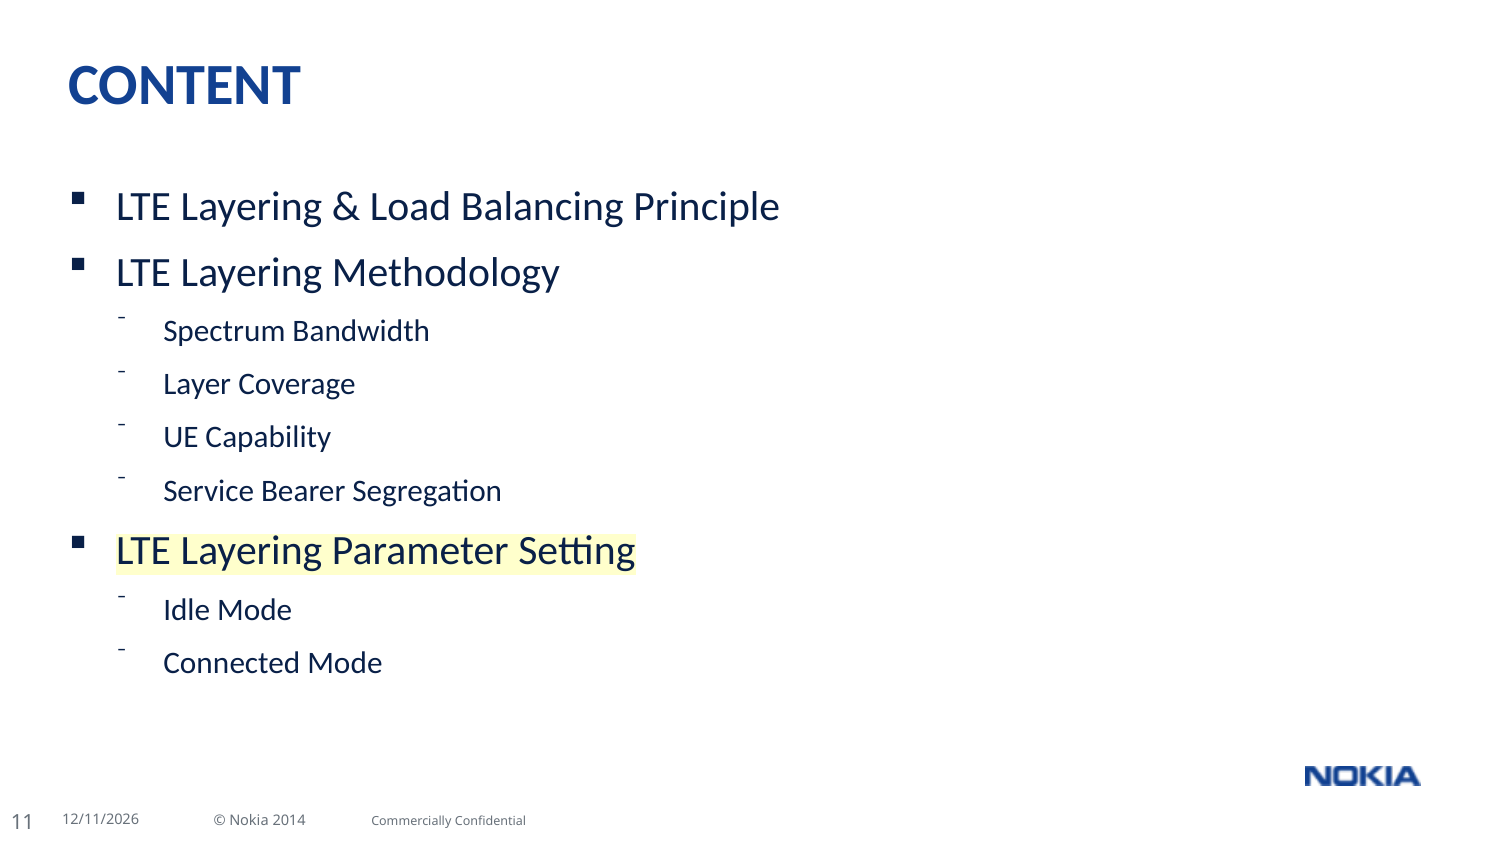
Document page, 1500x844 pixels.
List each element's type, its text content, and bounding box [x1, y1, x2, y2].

list LTE Layering & Load Balancing Principle LTE Layering Methodology Spectrum Bandwidth Layer Coverage UE Capability Service Bearer Segregation LTE Layering Parameter Setting Idle Mode Connected Mode [68, 178, 1419, 722]
title CONTENT [68, 45, 1419, 120]
picture [1305, 766, 1421, 786]
